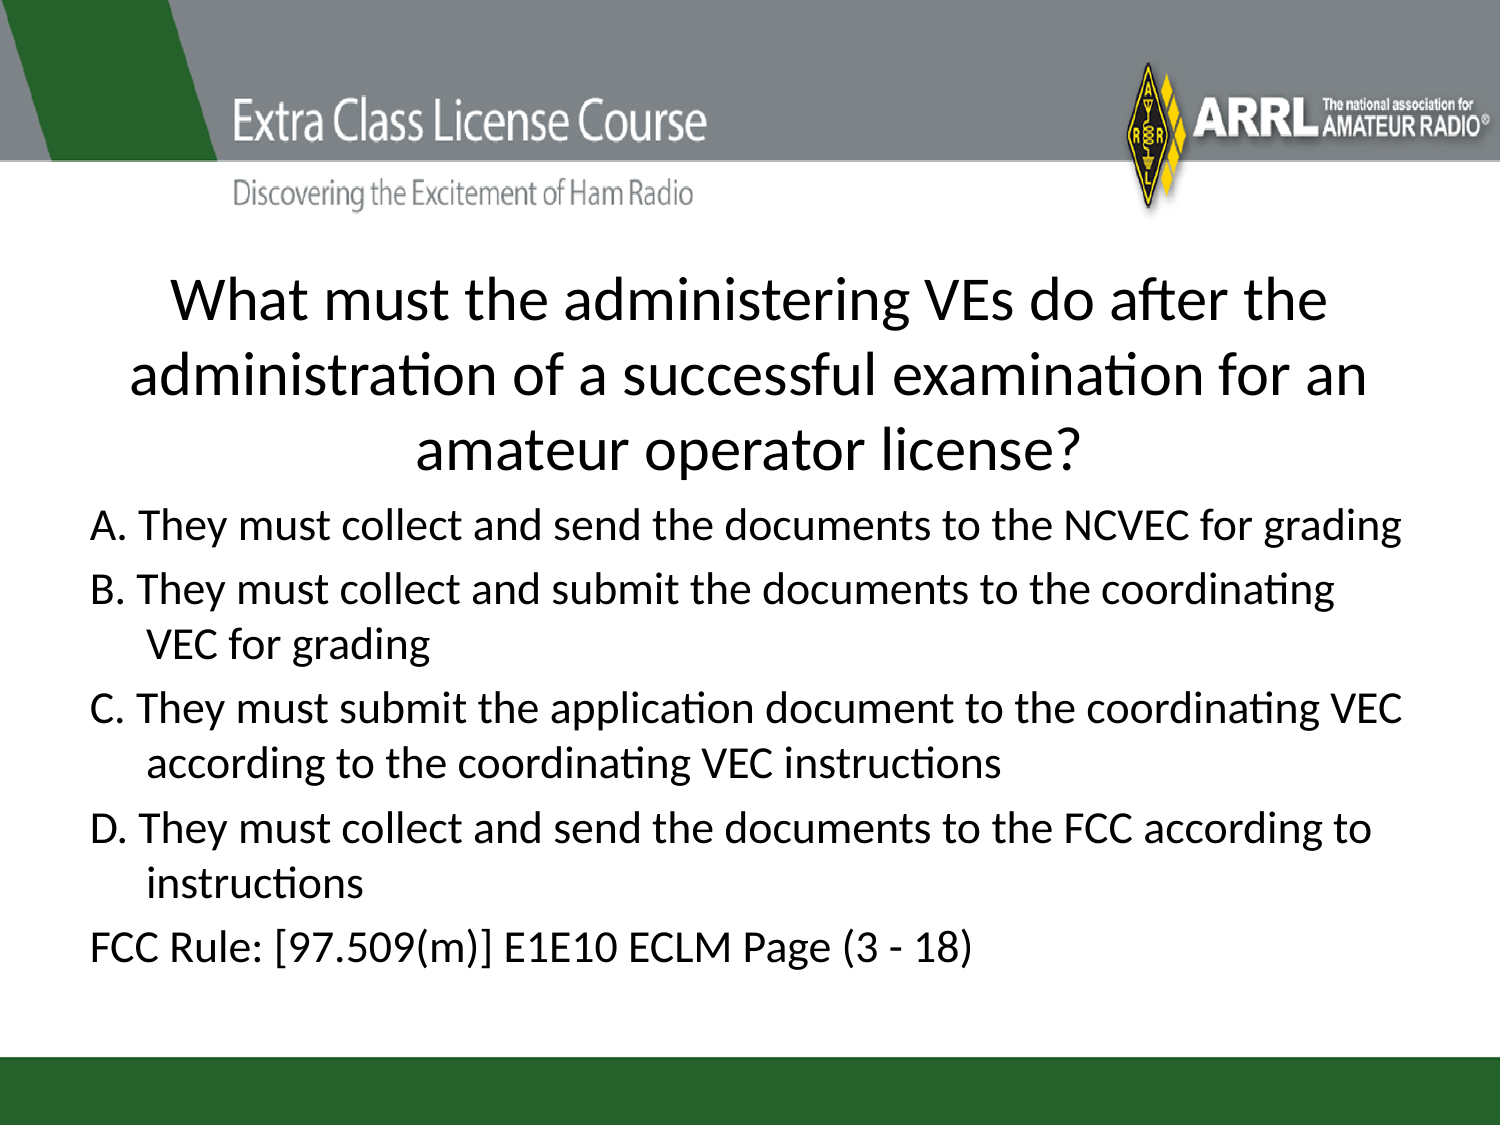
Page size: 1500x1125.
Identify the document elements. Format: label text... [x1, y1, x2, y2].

list A. They must collect and send the documents to the NCVEC for grading B. They must collect and submit the documents to the coordinating VEC for grading C. They must submit the application document to the coordinating VEC according to the coordinating VEC instructions D. They must collect and send the documents to the FCC according to instructions FCC Rule: [97.509(m)] E1E10 ECLM Page (3 - 18) [75, 487, 1425, 1005]
picture [0, 0, 1500, 1125]
title What must the administering VEs do after the administration of a successful examination for an amateur operator license? [75, 250, 1425, 437]
